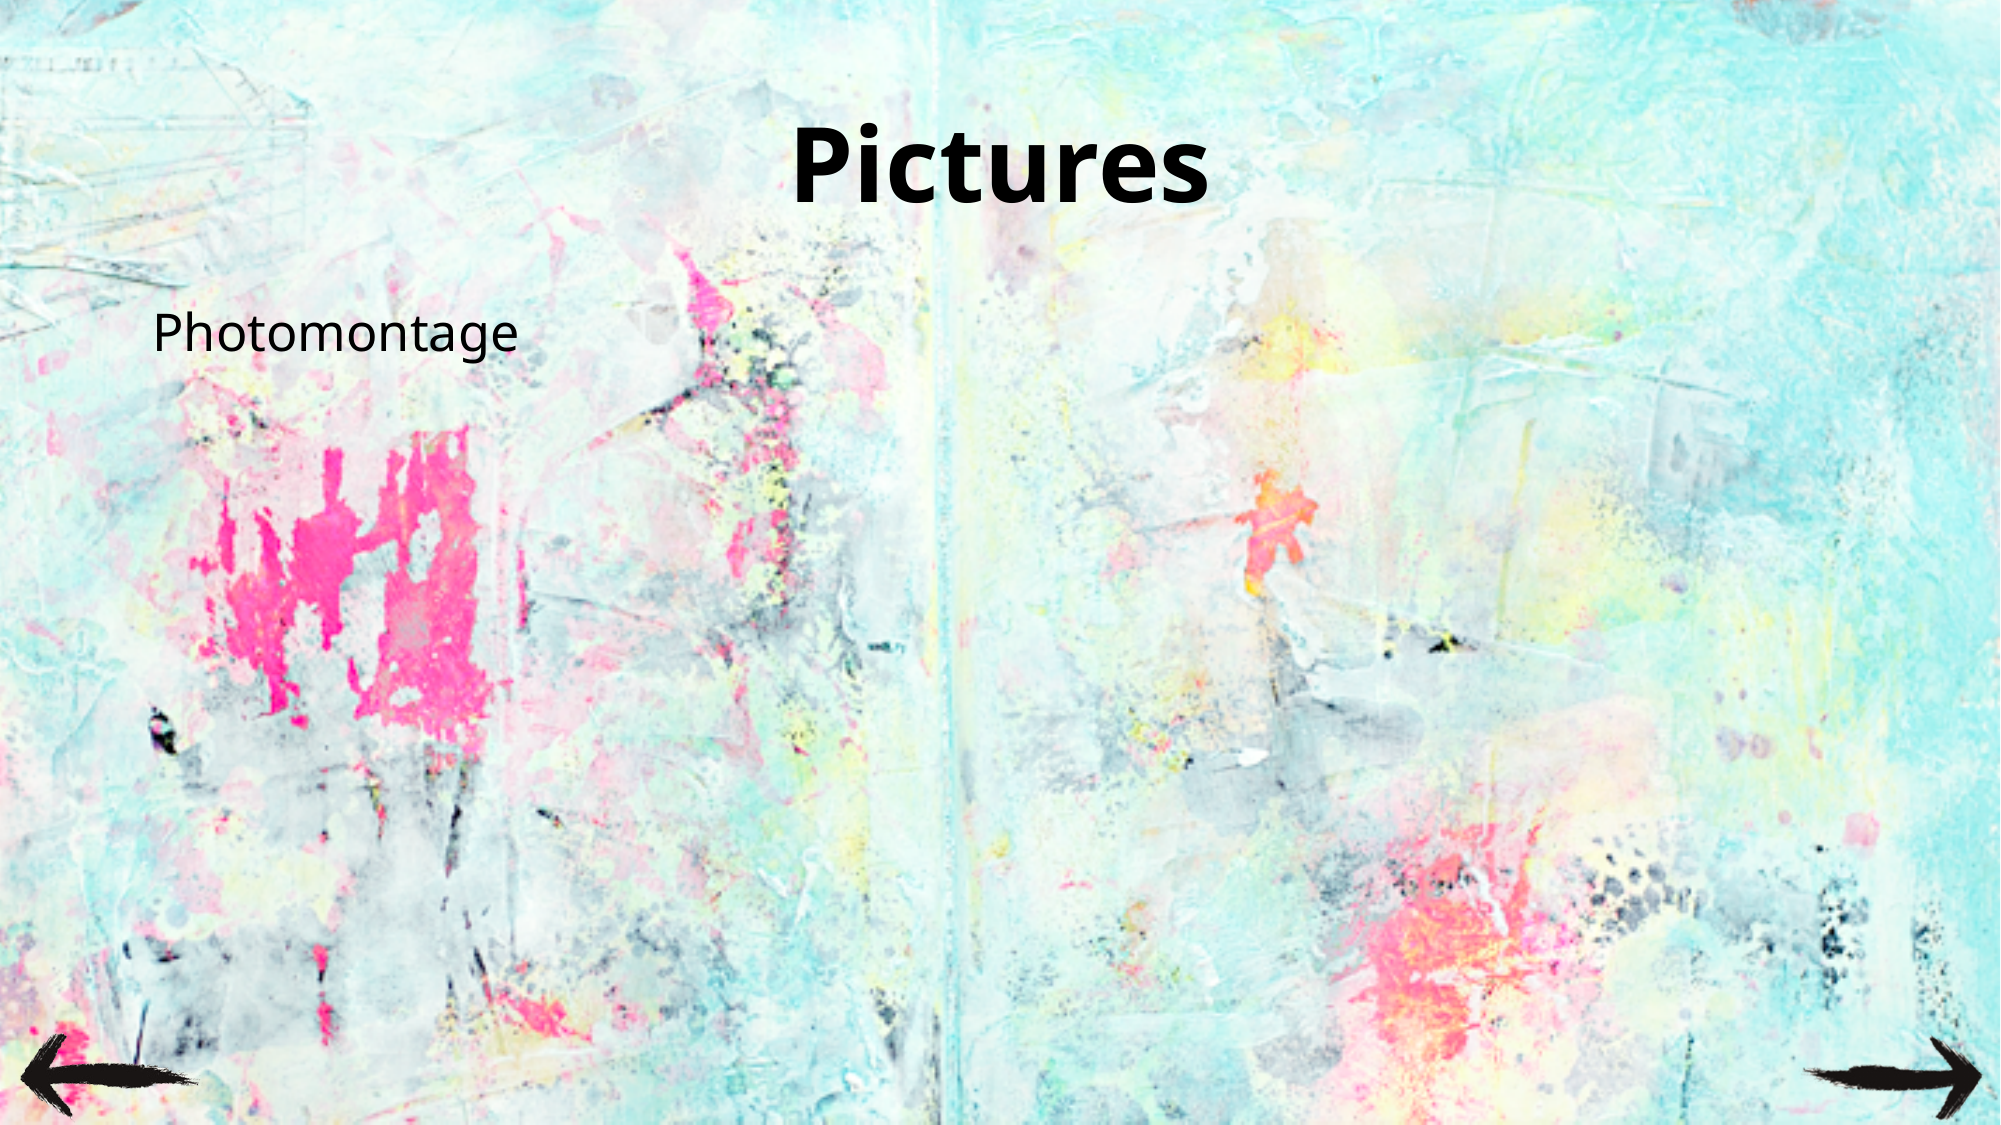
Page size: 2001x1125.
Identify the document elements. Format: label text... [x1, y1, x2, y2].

picture [0, 0, 2001, 1125]
title Pictures [137, 59, 1863, 278]
list Photomontage [137, 299, 1863, 1014]
